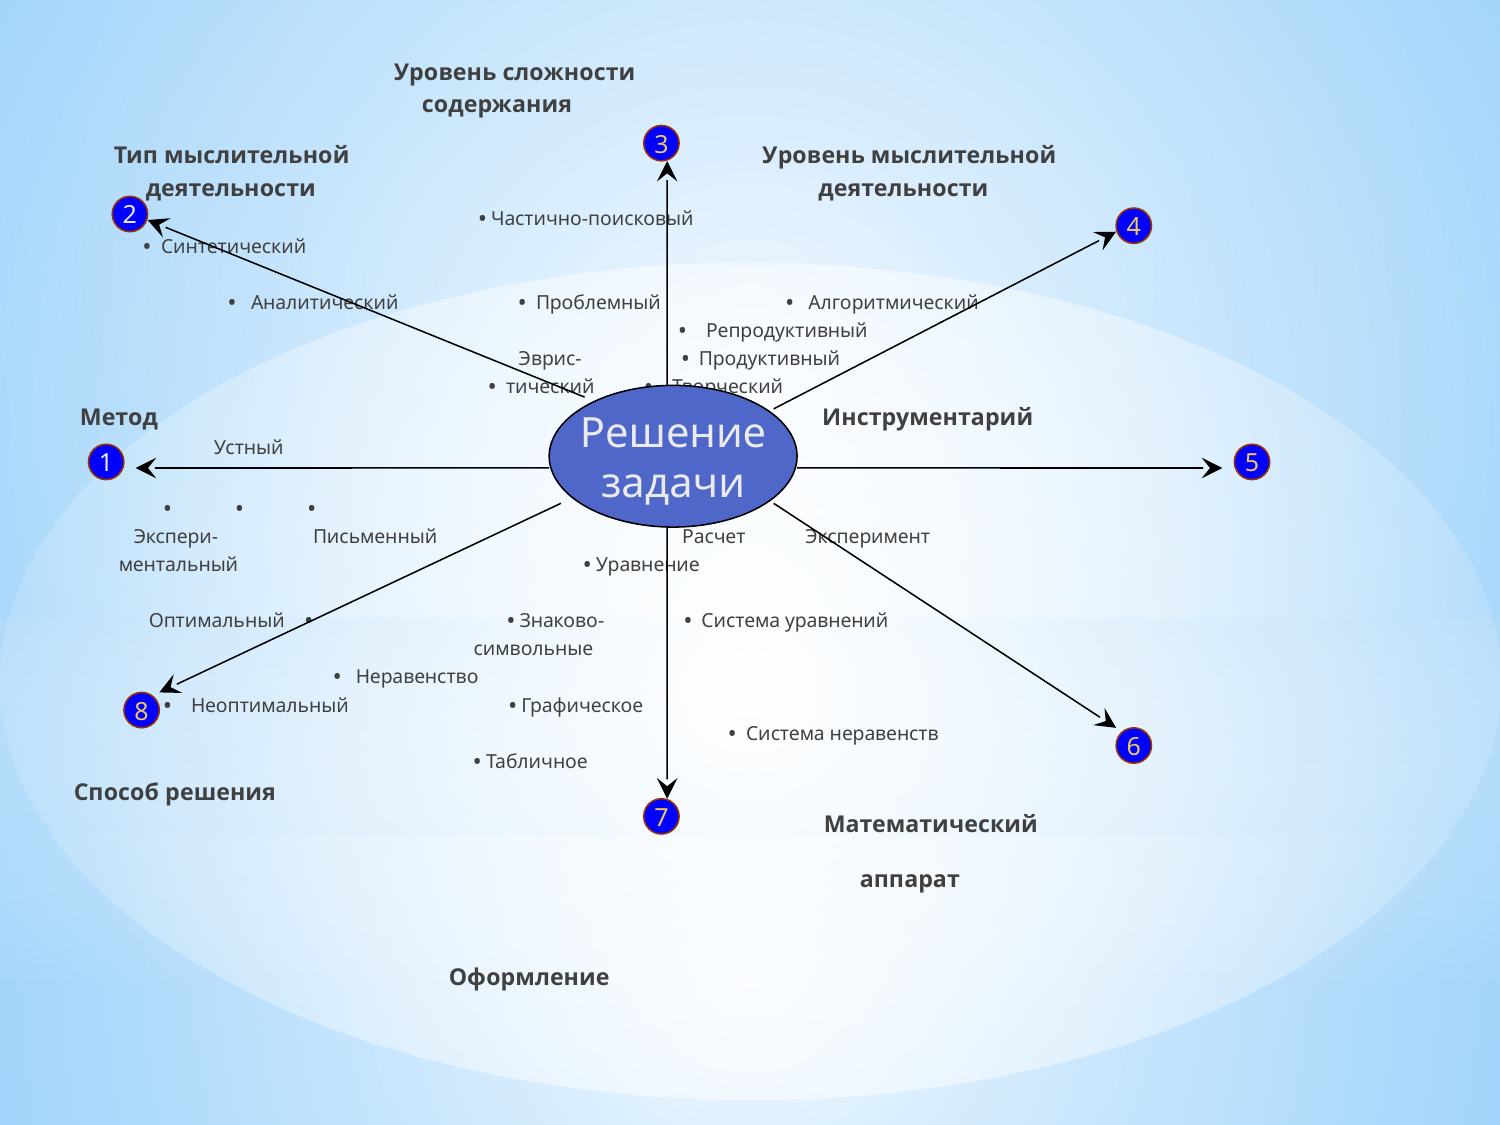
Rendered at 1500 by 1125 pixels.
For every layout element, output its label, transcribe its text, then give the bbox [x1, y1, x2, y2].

list Уровень сложности содержания Тип мыслительной Уровень мыслительной деятельности деятельности • Частично-поисковый • Синтетический • Аналитический • Проблемный • Алгоритмический • Репродуктивный Эврис- • Продуктивный • тический • Творческий Метод Инструментарий Устный • • • • • Экспери- Письменный Расчет Эксперимент ментальный • Уравнение Оптимальный • • Знаково- • Система уравнений символьные • Неравенство • Неоптимальный • Графическое • Система неравенств • Табличное Способ решения Математический аппарат Оформление [51, 54, 1402, 1006]
text_box [656, 777, 678, 799]
text_box 1 [88, 444, 124, 480]
text_box 2 [112, 196, 148, 232]
text_box 3 [643, 125, 680, 161]
text_box 8 [123, 692, 160, 728]
text_box [159, 674, 183, 693]
text_box 5 [1234, 444, 1270, 480]
text_box [1201, 457, 1223, 479]
text_box 4 [1116, 207, 1152, 244]
text_box 7 [643, 798, 680, 835]
text_box [1093, 707, 1117, 728]
text_box [147, 218, 171, 238]
text_box [656, 160, 678, 182]
text_box Решение задачи [549, 385, 798, 528]
text_box [135, 457, 157, 479]
text_box 6 [1116, 727, 1152, 764]
text_box [1093, 231, 1116, 251]
